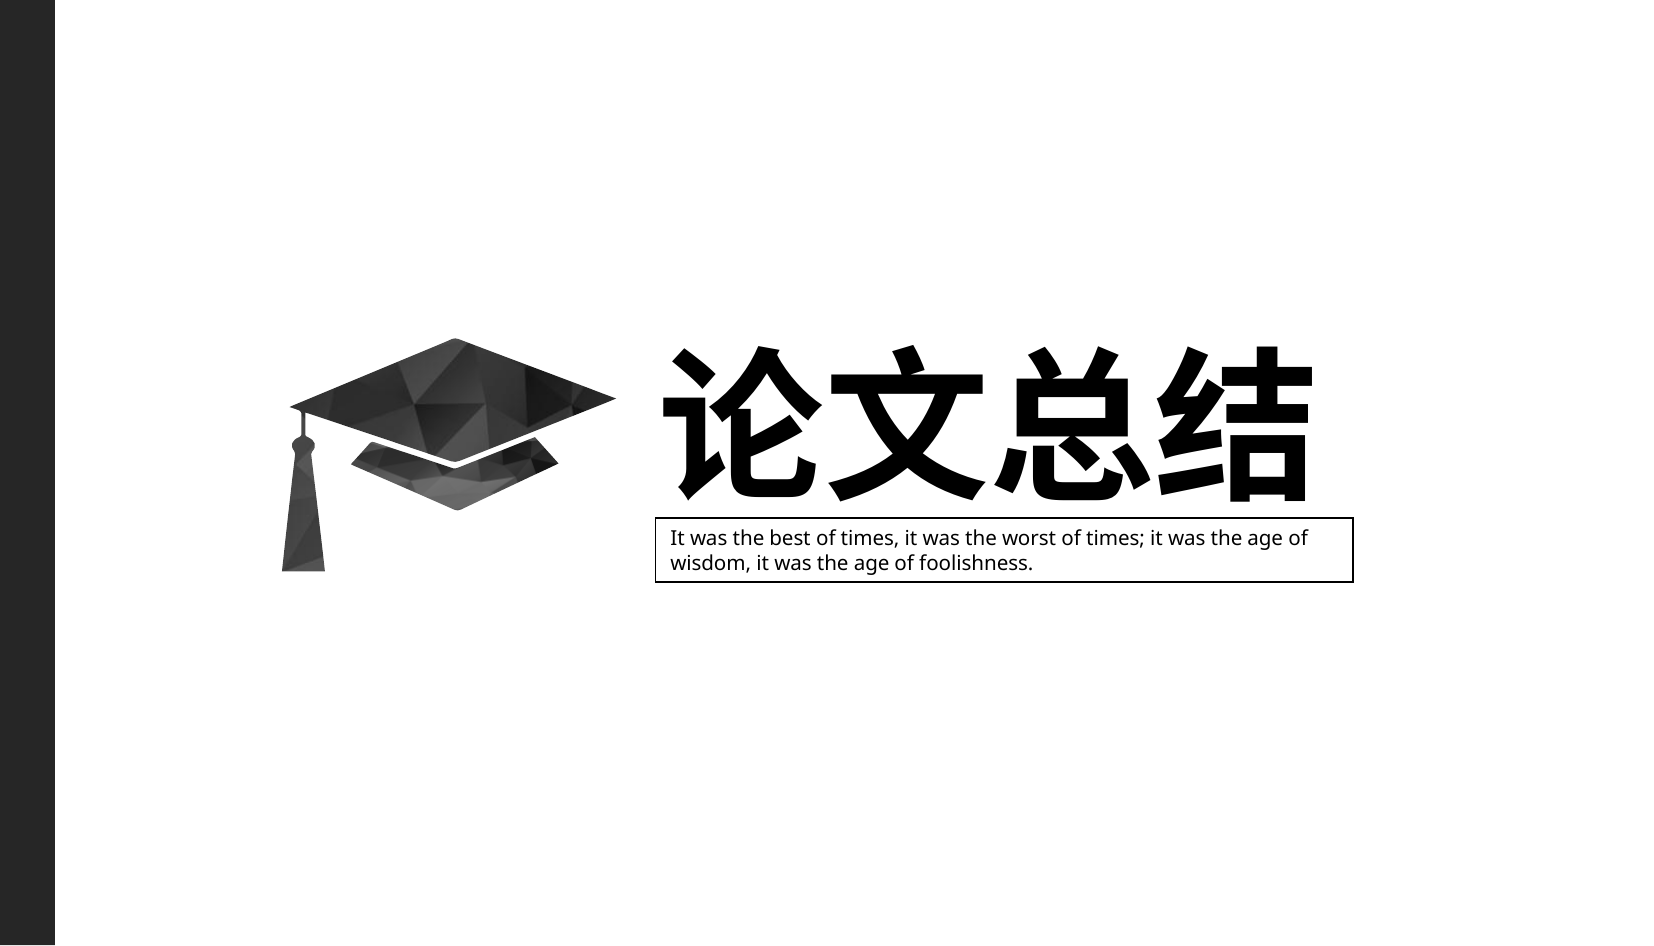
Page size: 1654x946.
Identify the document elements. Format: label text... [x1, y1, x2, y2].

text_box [281, 337, 617, 572]
text_box It was the best of times, it was the worst of times; it was the age of wisdom, it was the age of foolishness. [655, 517, 1354, 582]
text_box [0, 0, 57, 946]
text_box 论文总结 [644, 314, 1372, 528]
